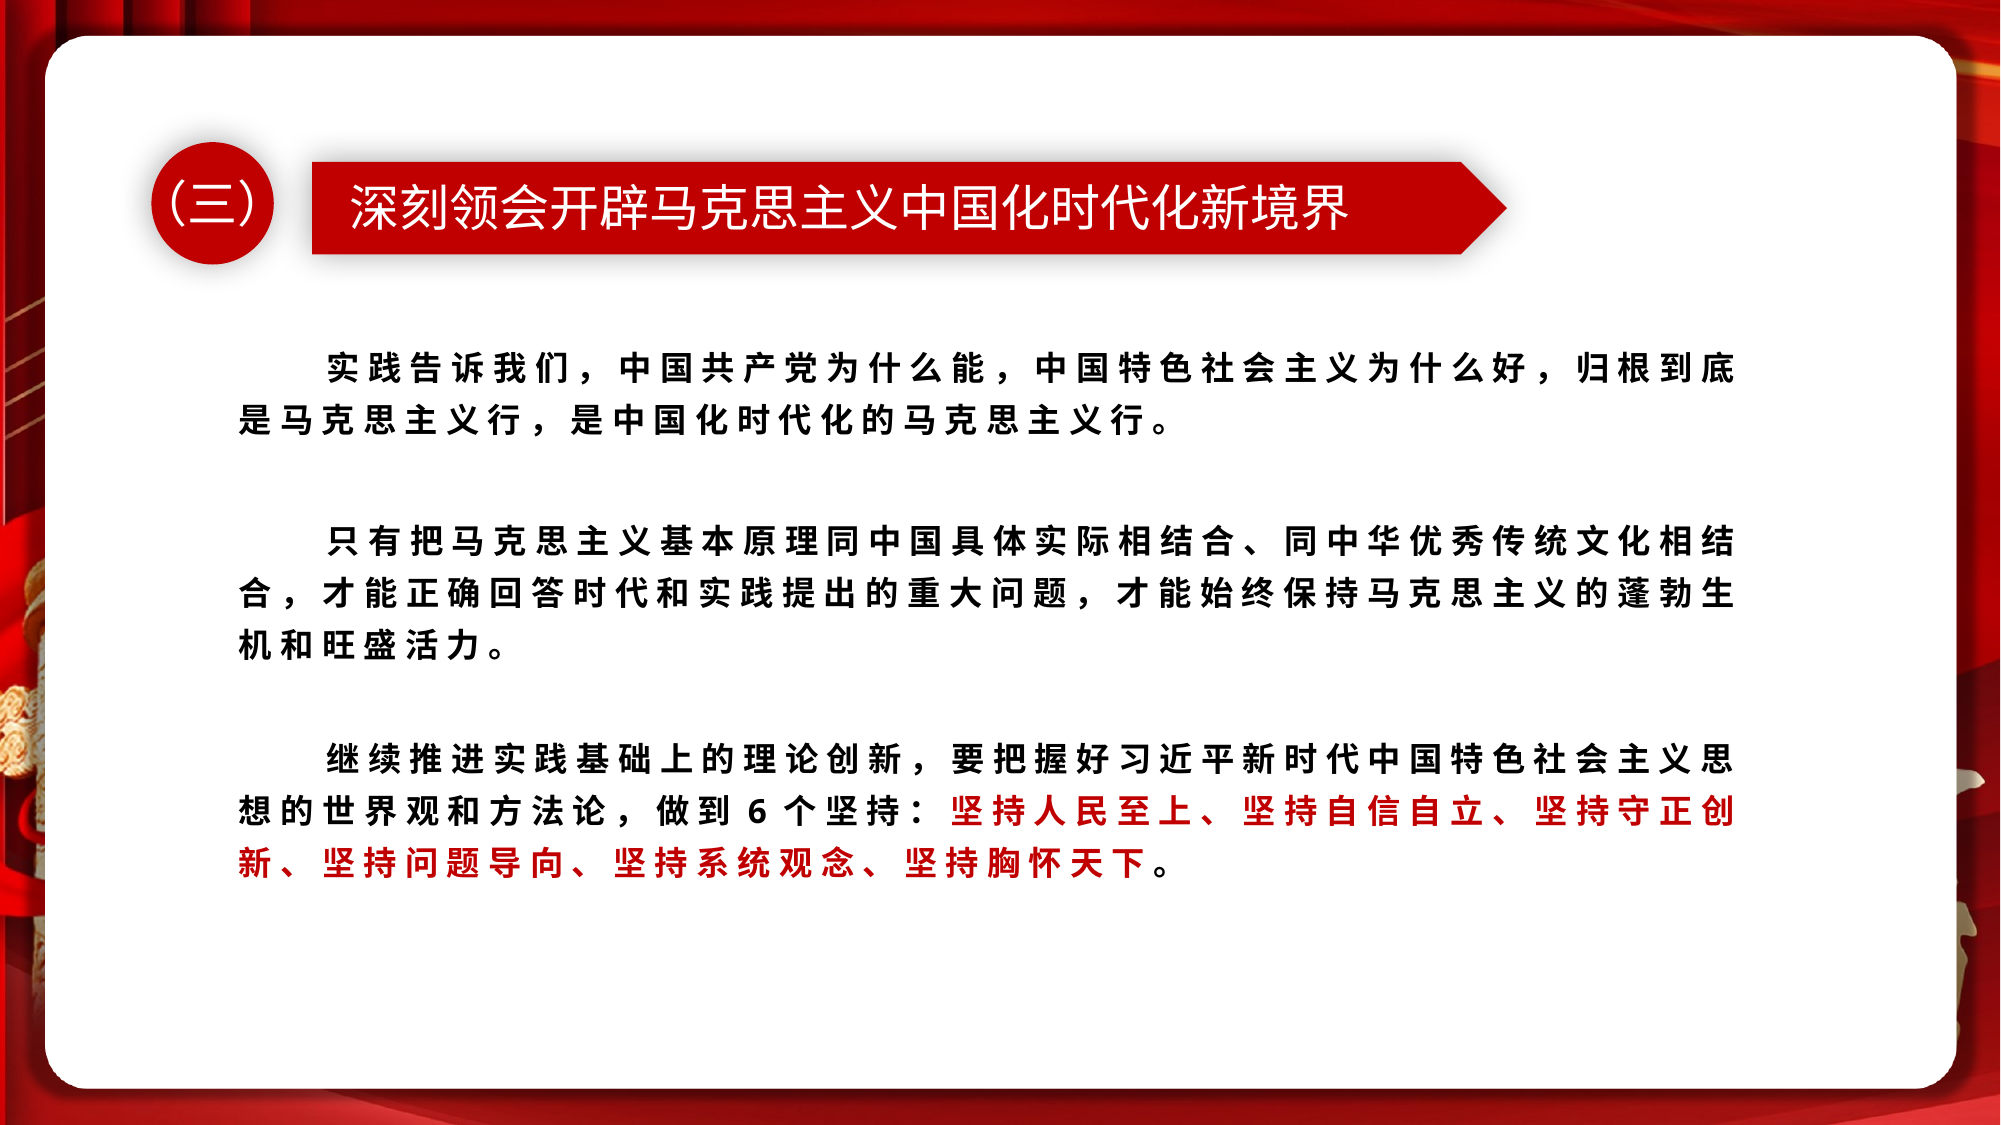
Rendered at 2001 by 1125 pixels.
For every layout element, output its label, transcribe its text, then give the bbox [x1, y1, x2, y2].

text_box 只有把马克思主义基本原理同中国具体实际相结合、同中华优秀传统文化相结合，才能正确回答时代和实践提出的重大问题，才能始终保持马克思主义的蓬勃生机和旺盛活力。 [224, 501, 1758, 672]
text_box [121, 142, 1508, 265]
text_box 继续推进实践基础上的理论创新，要把握好习近平新时代中国特色社会主义思想的世界观和方法论，做到6个坚持：坚持人民至上、坚持自信自立、坚持守正创新、坚持问题导向、坚持系统观念、坚持胸怀天下。 [224, 719, 1758, 890]
picture [0, 0, 2001, 1125]
text_box 实践告诉我们，中国共产党为什么能，中国特色社会主义为什么好，归根到底是马克思主义行，是中国化时代化的马克思主义行。 [224, 327, 1758, 447]
